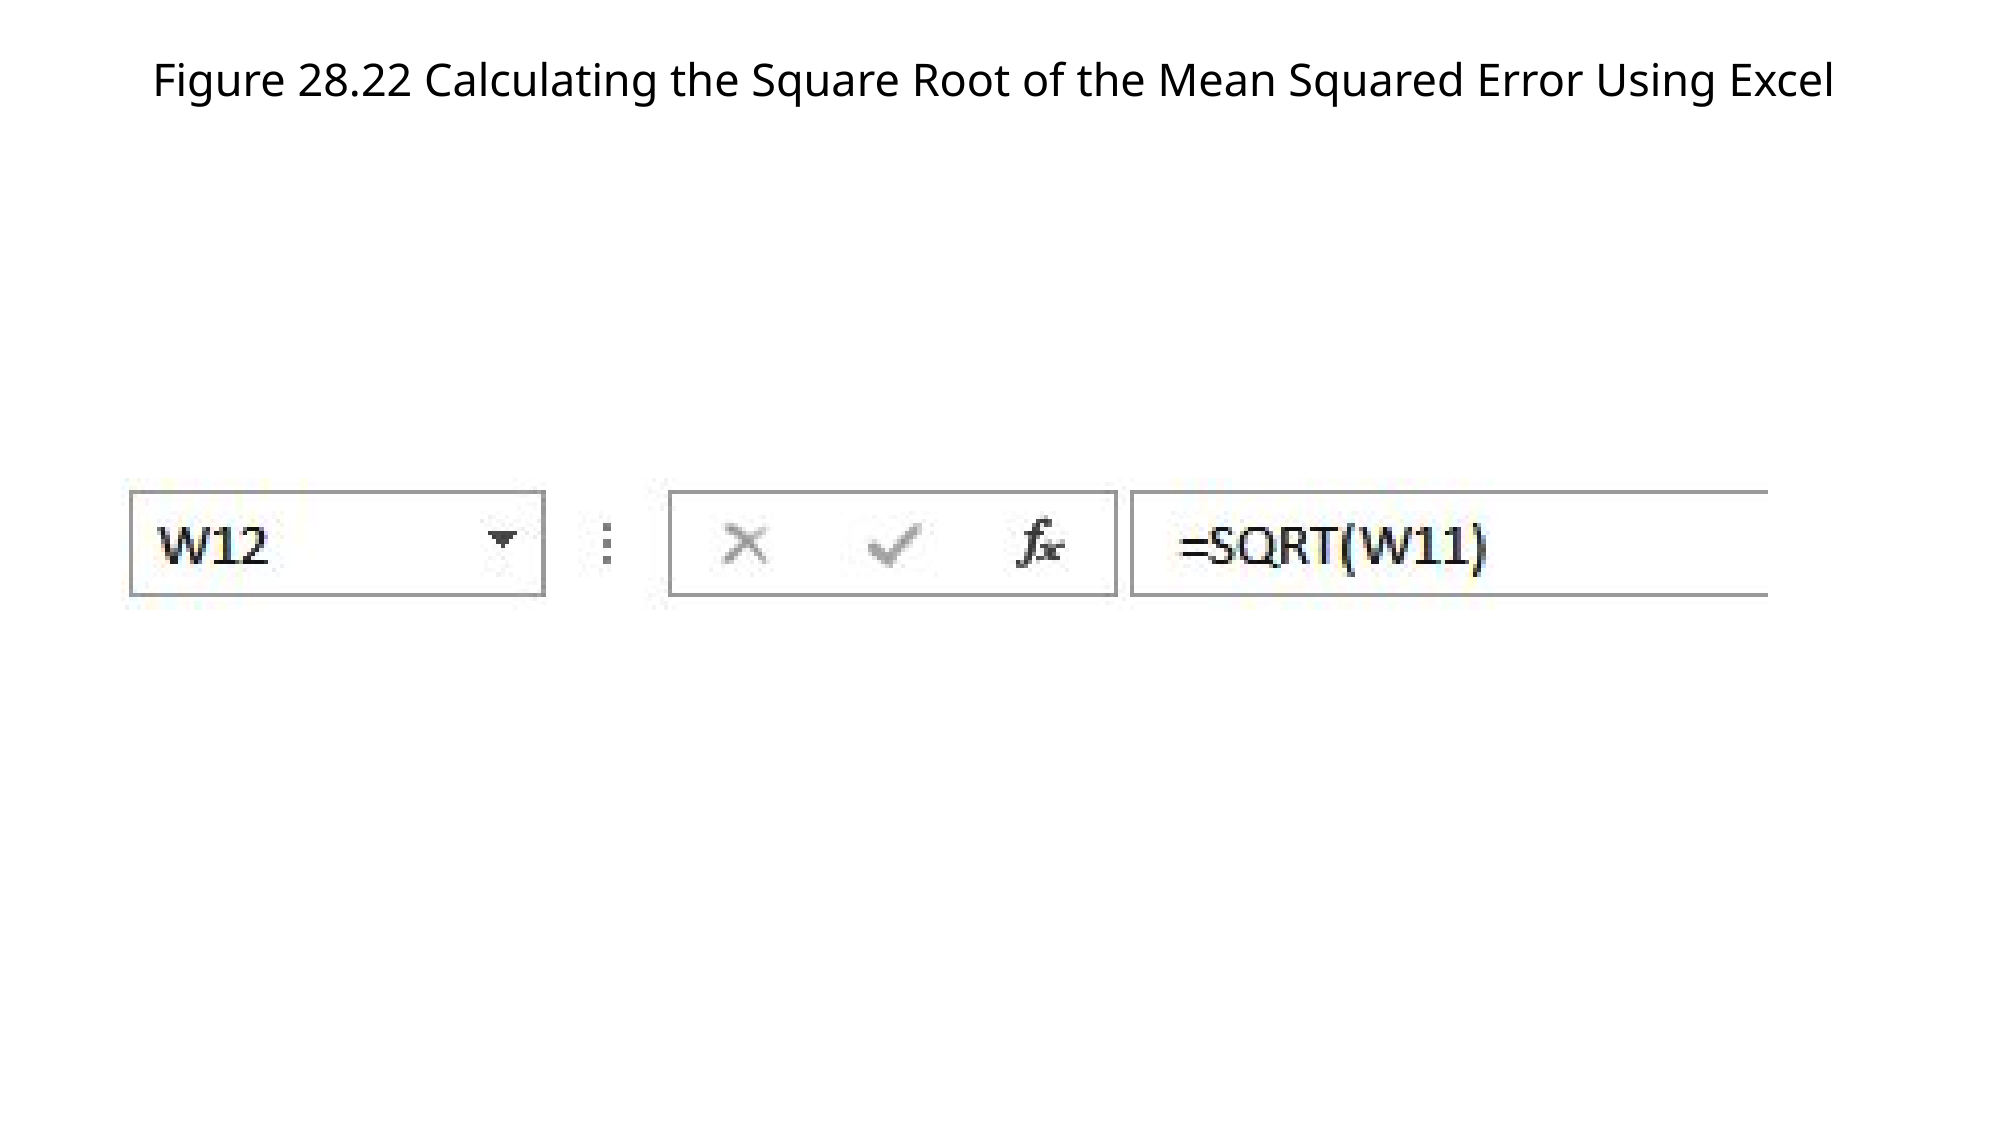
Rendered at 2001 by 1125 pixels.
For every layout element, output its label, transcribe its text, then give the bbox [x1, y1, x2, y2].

title Figure 28.22 Calculating the Square Root of the Mean Squared Error Using Excel [137, 35, 1863, 130]
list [121, 478, 1768, 610]
